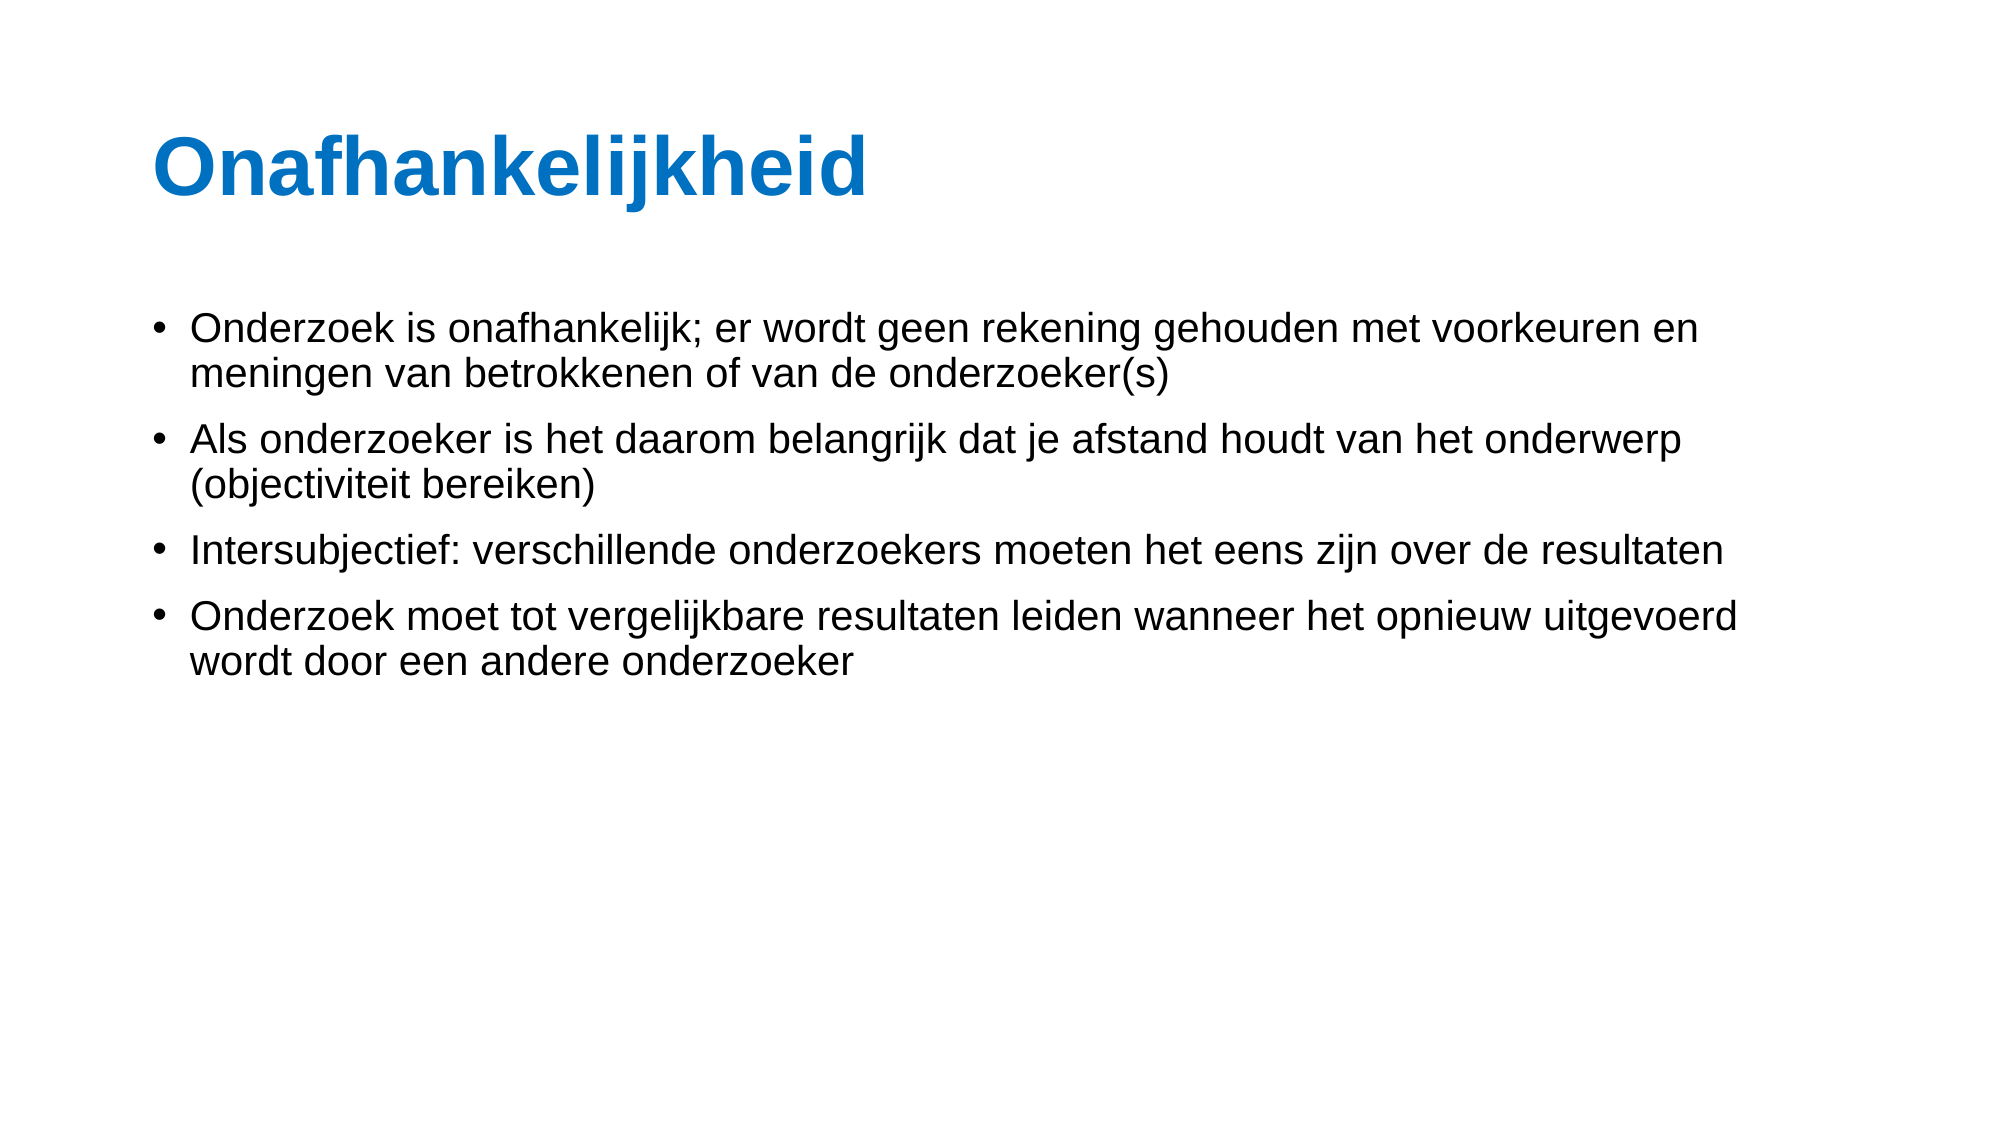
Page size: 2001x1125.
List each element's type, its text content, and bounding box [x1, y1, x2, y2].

title Onafhankelijkheid [137, 59, 1863, 278]
list Onderzoek is onafhankelijk; er wordt geen rekening gehouden met voorkeuren en meningen van betrokkenen of van de onderzoeker(s) Als onderzoeker is het daarom belangrijk dat je afstand houdt van het onderwerp (objectiviteit bereiken) Intersubjectief: verschillende onderzoekers moeten het eens zijn over de resultaten Onderzoek moet tot vergelijkbare resultaten leiden wanneer het opnieuw uitgevoerd wordt door een andere onderzoeker [137, 299, 1863, 1014]
